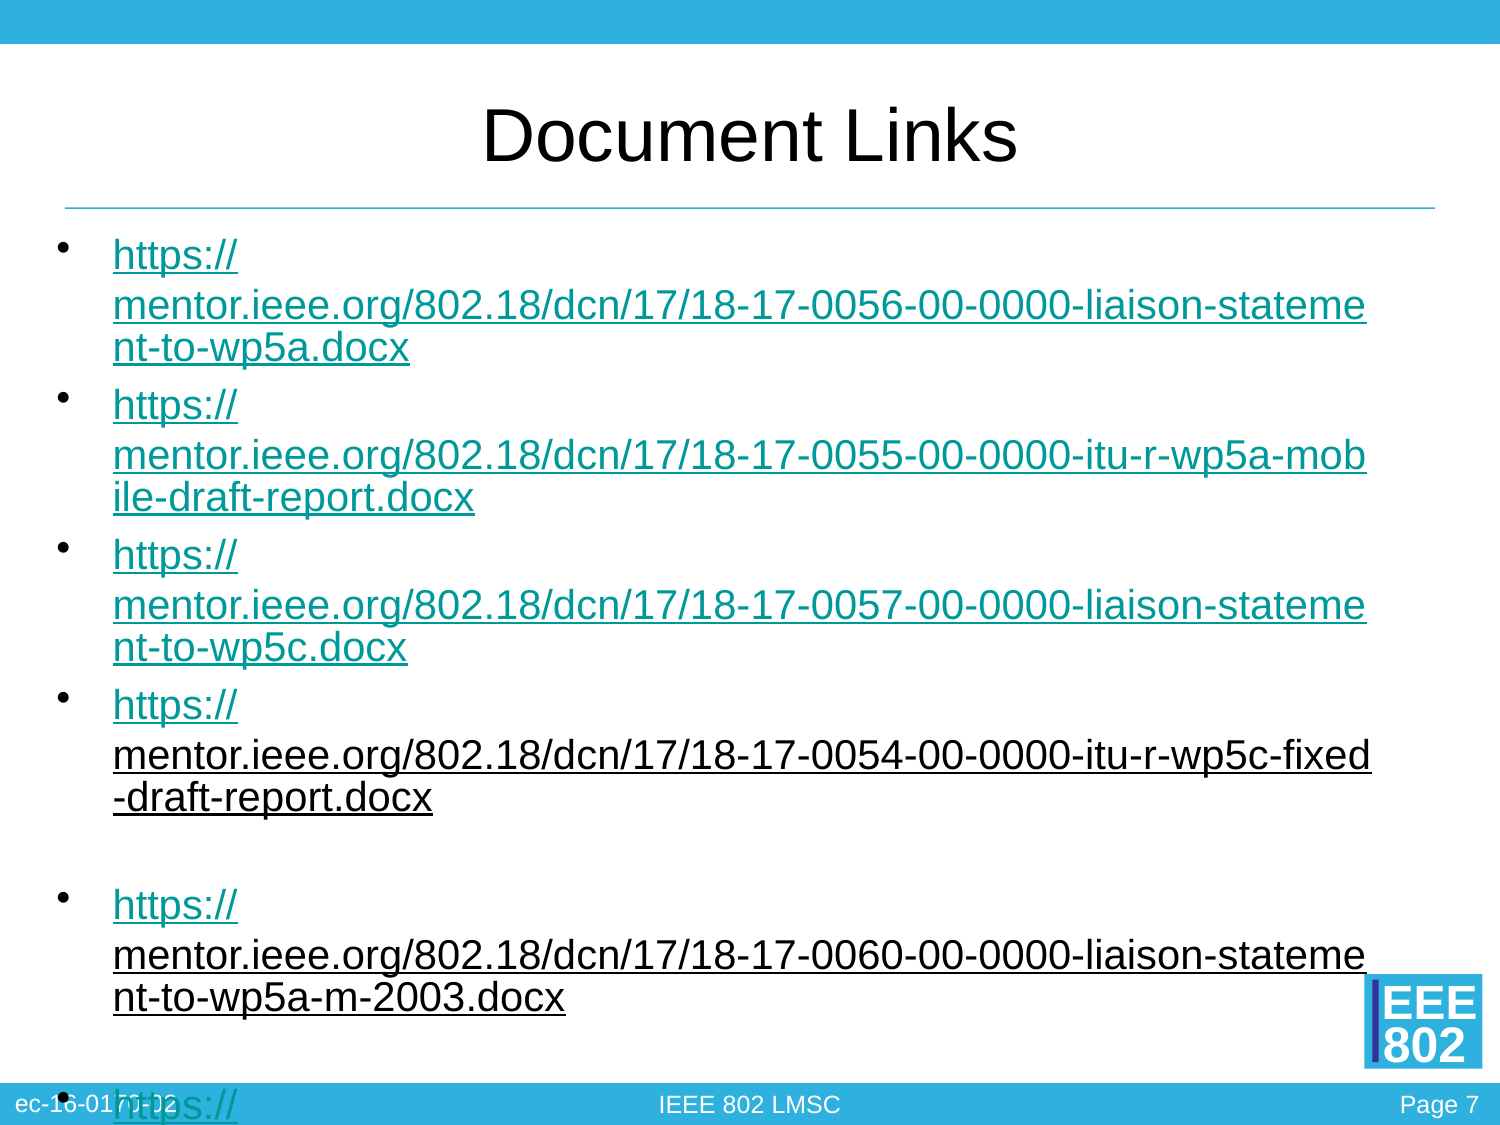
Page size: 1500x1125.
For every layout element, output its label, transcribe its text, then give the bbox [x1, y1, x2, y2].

title Document Links [75, 66, 1425, 197]
list https://mentor.ieee.org/802.18/dcn/17/18-17-0056-00-0000-liaison-statement-to-wp5a.docx https://mentor.ieee.org/802.18/dcn/17/18-17-0055-00-0000-itu-r-wp5a-mobile-draft-report.docx https://mentor.ieee.org/802.18/dcn/17/18-17-0057-00-0000-liaison-statement-to-wp5c.docx https://mentor.ieee.org/802.18/dcn/17/18-17-0054-00-0000-itu-r-wp5c-fixed-draft-report.docx https://mentor.ieee.org/802.18/dcn/17/18-17-0060-00-0000-liaison-statement-to-wp5a-m-2003.docx https://mentor.ieee.org/802.18/dcn/17/18-17-0059-01-0000-proposed-updates-to-annex-17-to-document-5a-298-e-from-802.docx [41, 220, 1392, 963]
